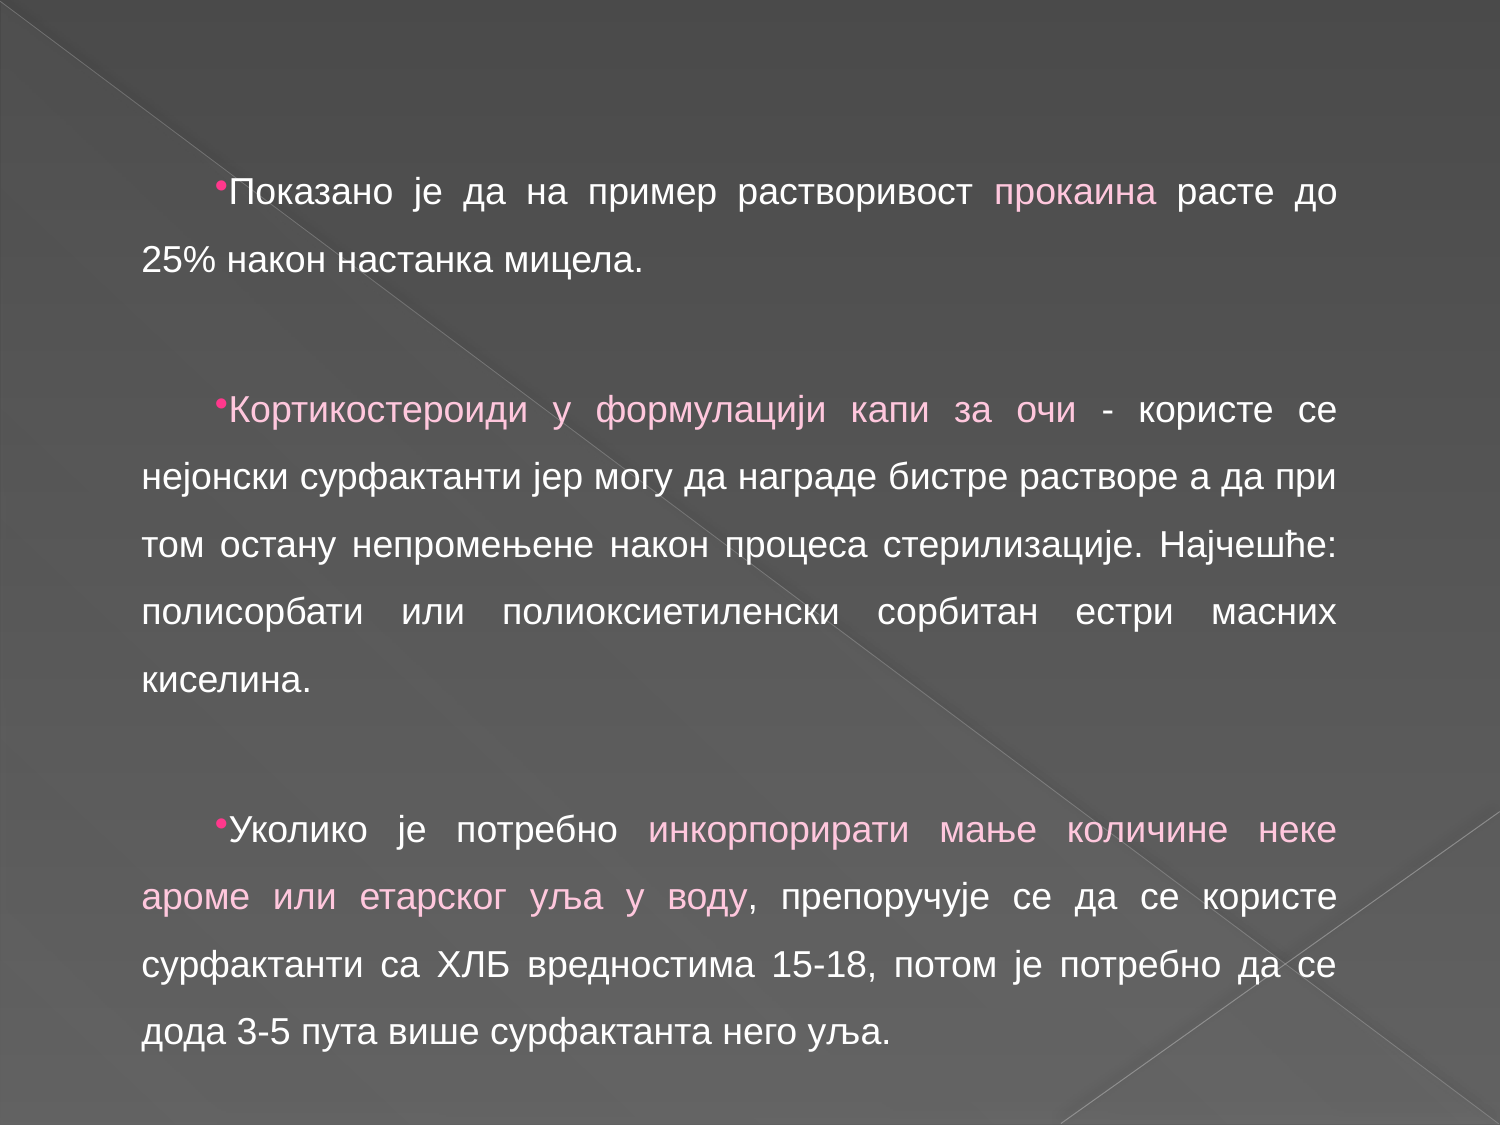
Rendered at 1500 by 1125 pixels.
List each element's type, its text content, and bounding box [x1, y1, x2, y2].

list Показано је да на пример растворивост прокаина расте до 25% након настанка мицела. Кортикостероиди у формулацији капи за очи - користе се нејонски сурфактанти јер могу да награде бистре растворе а да при том остану непромењене након процеса стерилизације. Најчешће: полисорбати или полиоксиетиленски сорбитан естри масних киселина. Уколико је потребно инкорпорирати мање количине неке ароме или етарског уља у воду, препоручује се да се користе сурфактанти са ХЛБ вредностима 15-18, потом је потребно да се дода 3-5 пута више сурфактанта него уља. [53, 137, 1353, 971]
